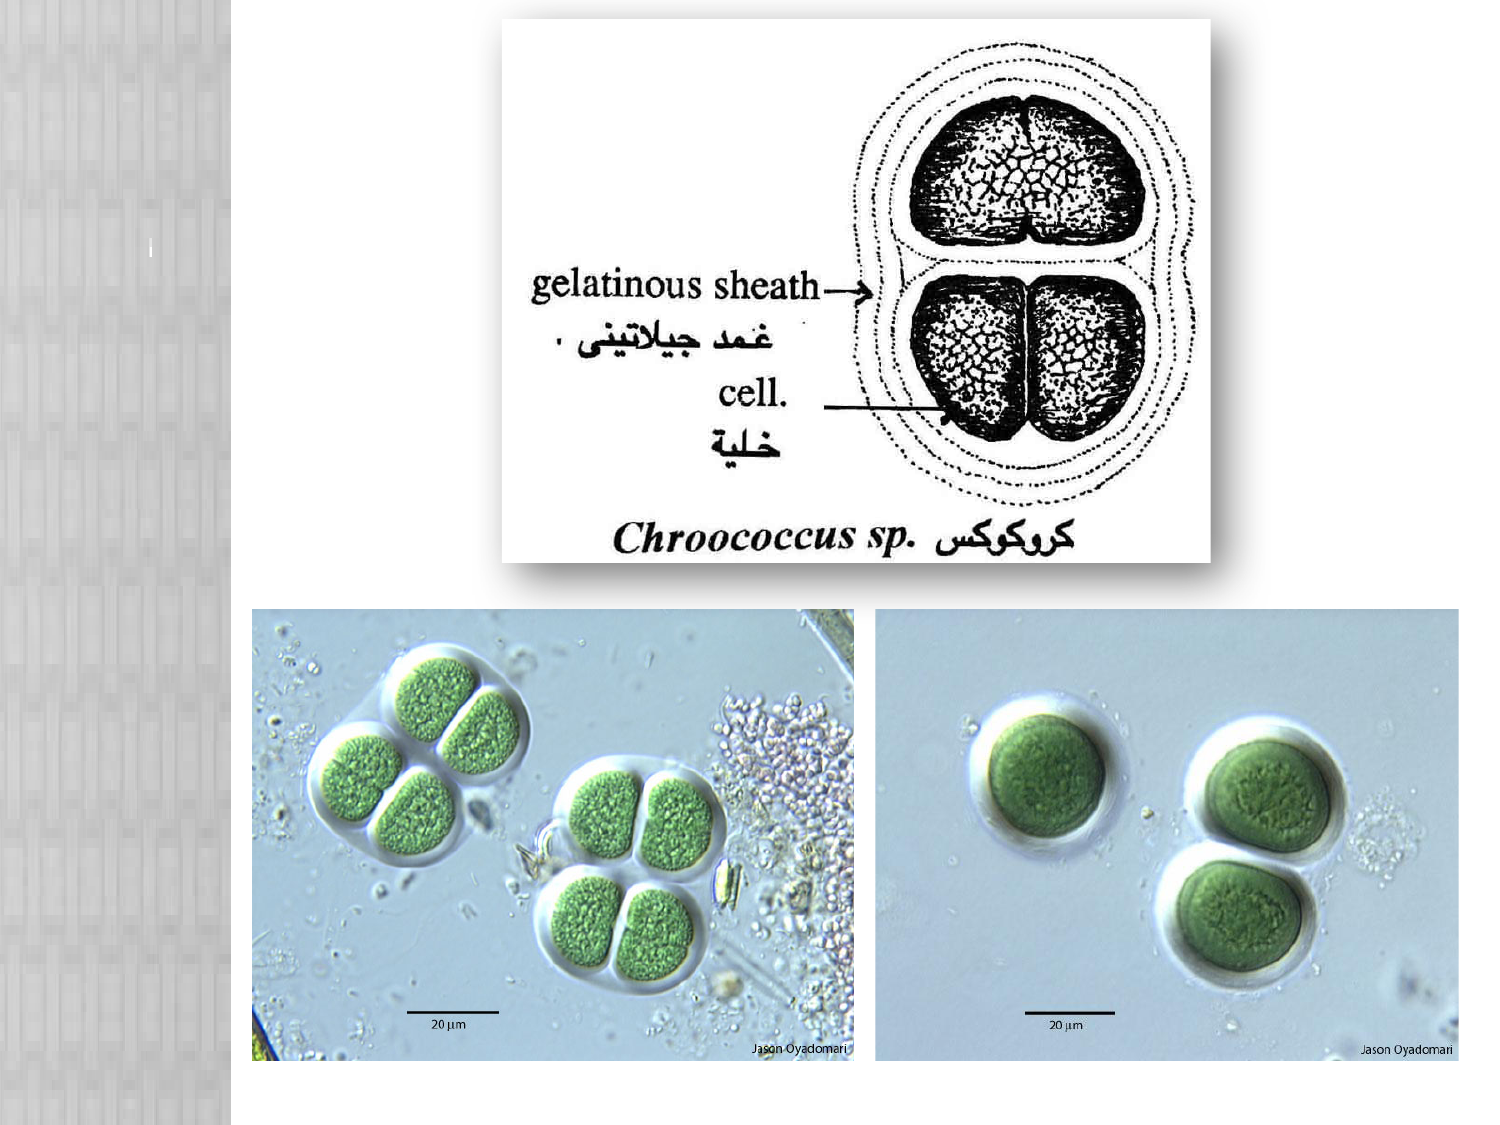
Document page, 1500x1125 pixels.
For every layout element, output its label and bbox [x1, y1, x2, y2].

picture [252, 609, 854, 1061]
picture [501, 18, 1211, 563]
picture [875, 609, 1459, 1061]
picture [0, 0, 231, 1125]
